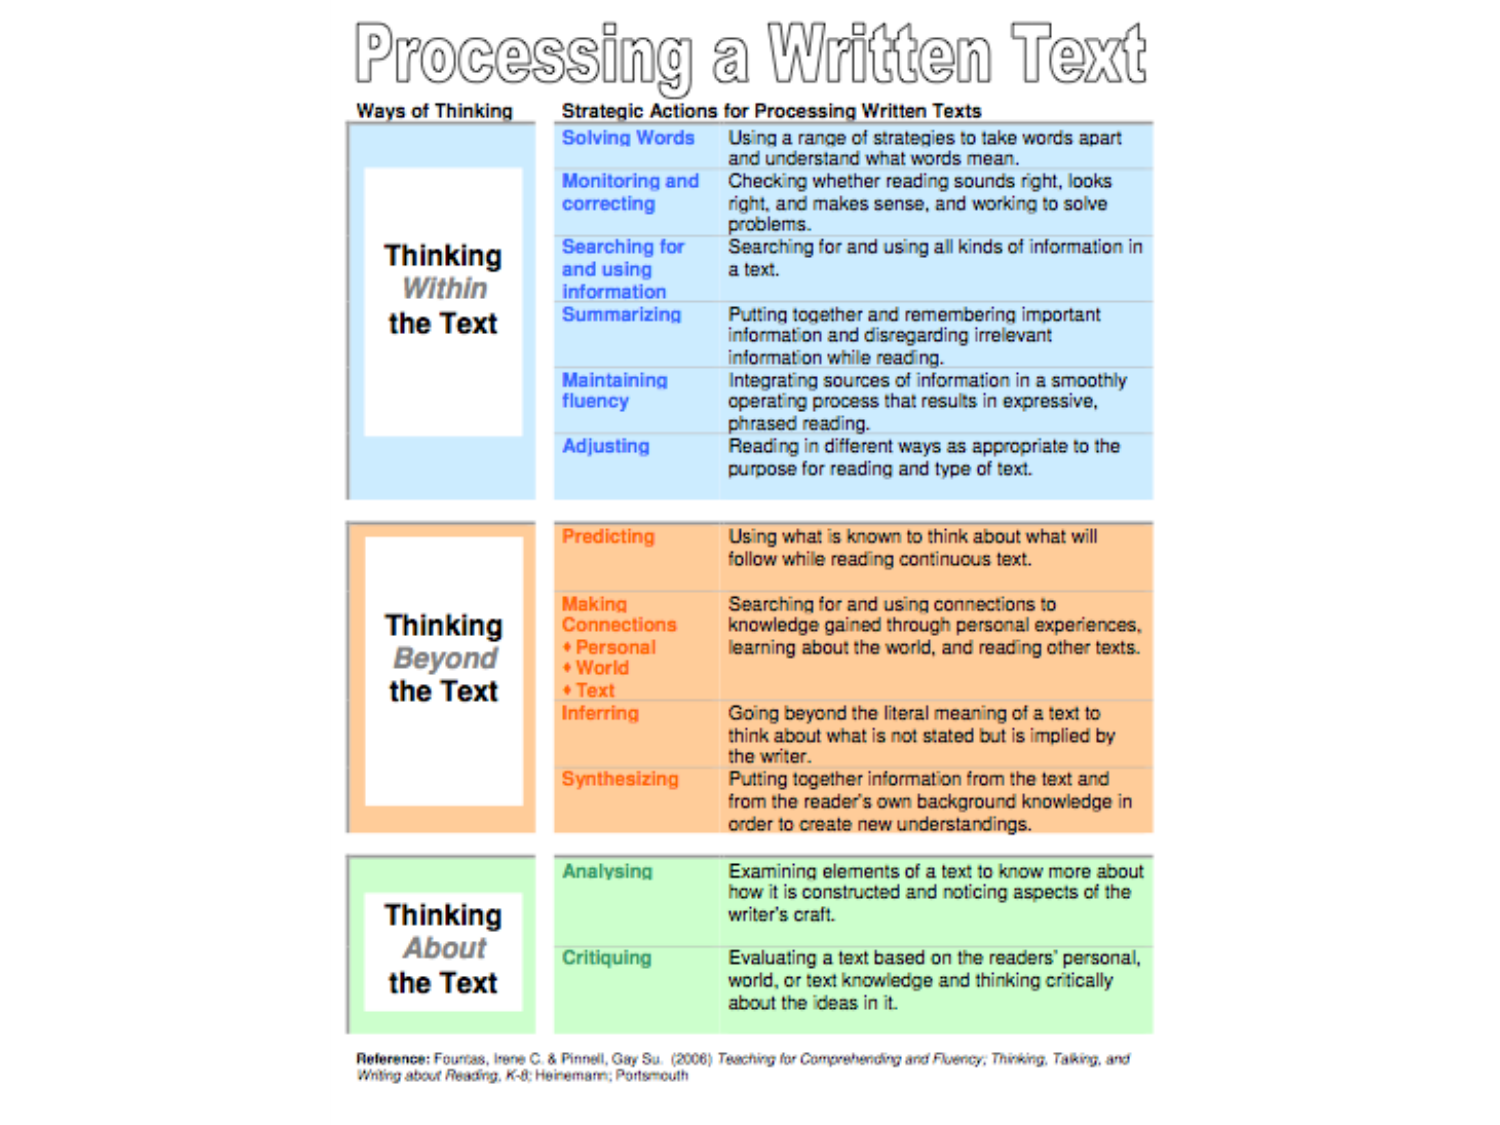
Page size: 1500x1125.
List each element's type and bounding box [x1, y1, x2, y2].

picture [328, 0, 1169, 1125]
